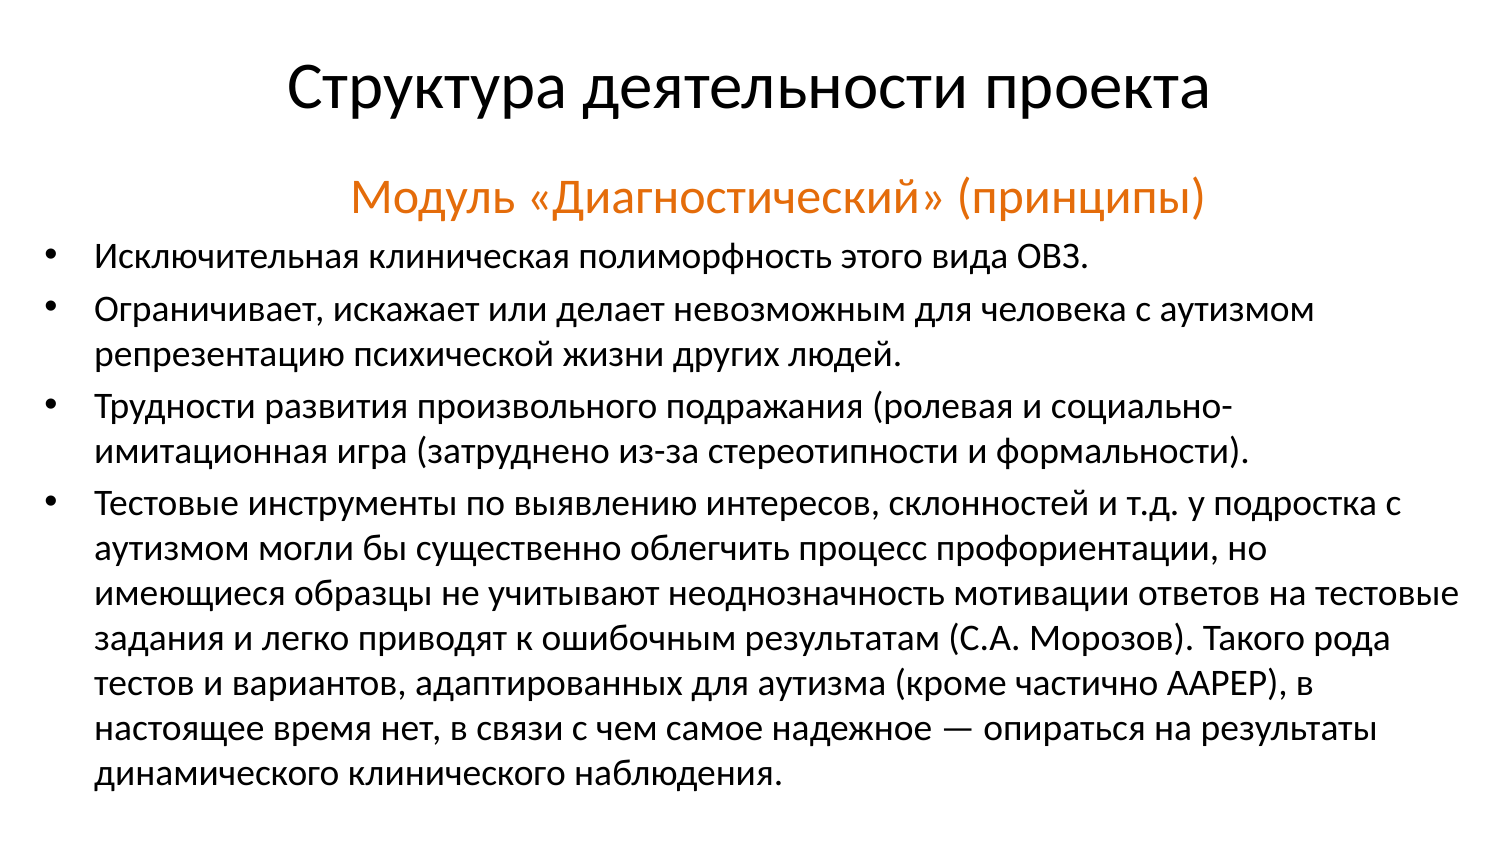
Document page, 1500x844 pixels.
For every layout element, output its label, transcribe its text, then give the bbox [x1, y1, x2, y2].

list Модуль «Диагностический» (принципы) Исключительная клиническая полиморфность этого вида ОВЗ. Ограничивает, искажает или делает невозможным для человека с аутизмом репрезентацию психической жизни других людей. Трудности развития произвольного подражания (ролевая и социально-имитационная игра (затруднено из-за стереотипности и формальности). Тестовые инструменты по выявлению интересов, склонностей и т.д. у подростка с аутизмом могли бы существенно облегчить процесс профориентации, но имеющиеся образцы не учитывают неоднозначность мотивации ответов на тестовые задания и легко приводят к ошибочным результатам (С.А. Морозов). Такого рода тестов и вариантов, адаптированных для аутизма (кроме частично ААРЕР), в настоящее время нет, в связи с чем самое надежное — опираться на результаты динамического клинического наблюдения. [29, 156, 1483, 803]
title Структура деятельности проекта [75, 33, 1425, 130]
